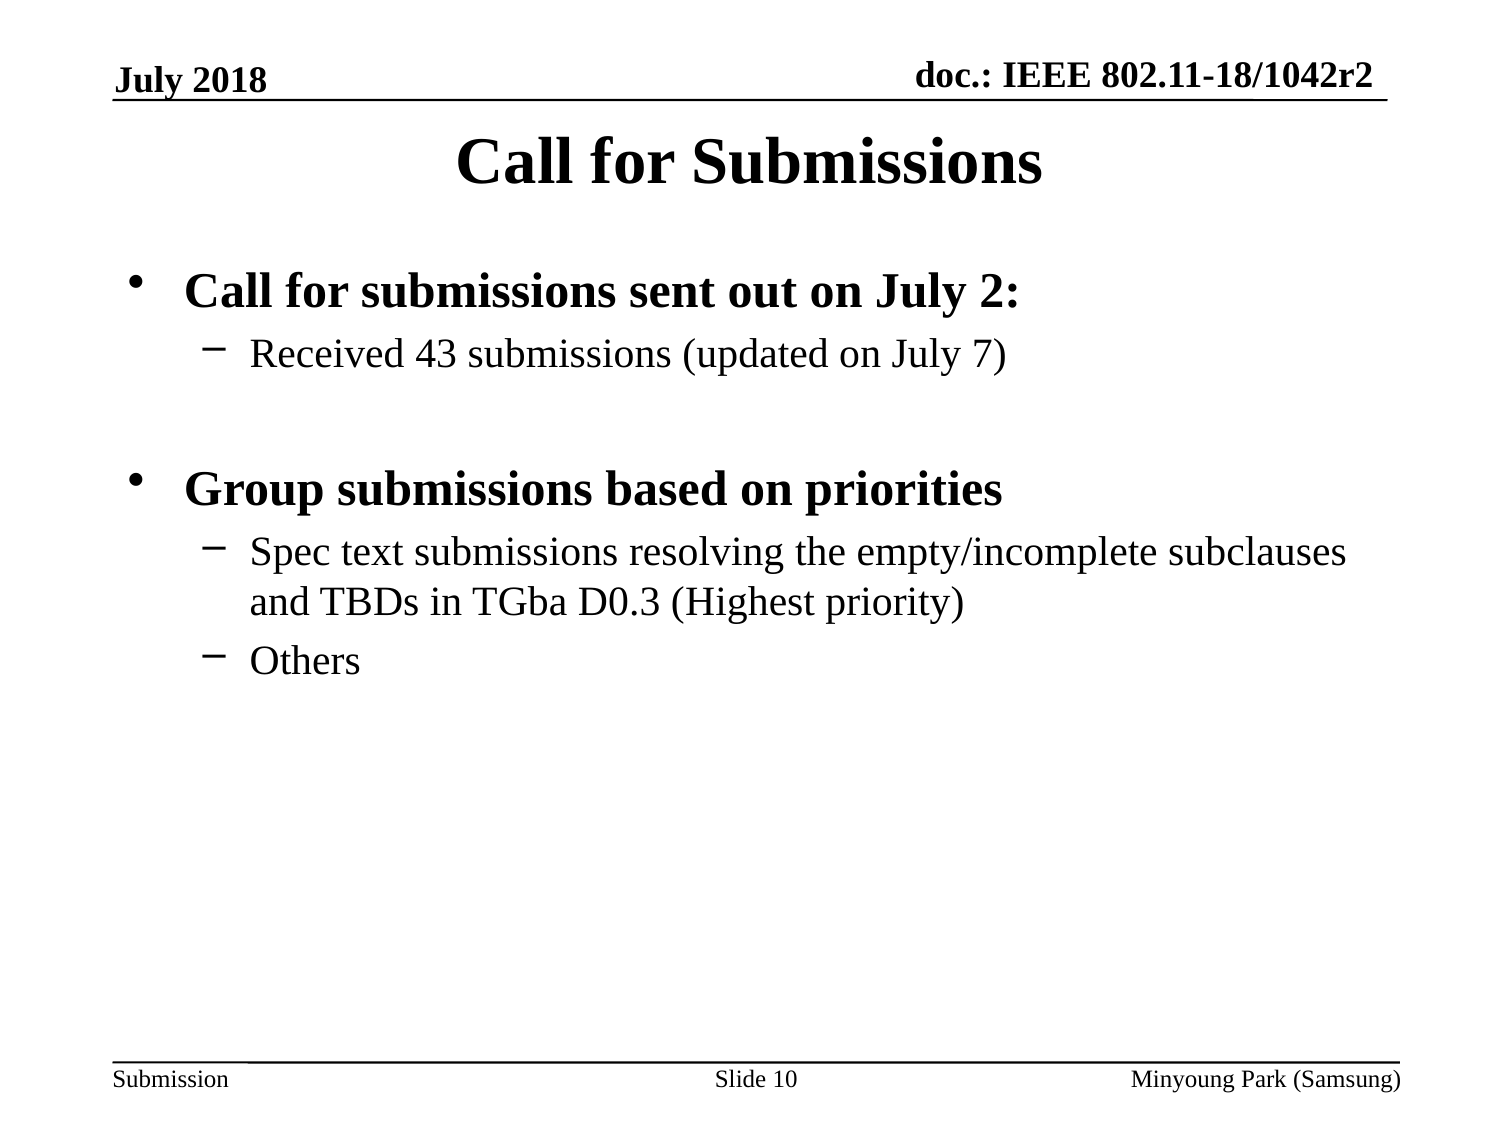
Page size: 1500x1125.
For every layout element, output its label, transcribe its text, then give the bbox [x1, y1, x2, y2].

title Call for Submissions [112, 112, 1388, 201]
footer Minyoung Park (Samsung) [949, 1061, 1402, 1093]
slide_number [114, 54, 335, 101]
slide_number Slide 10 [712, 1061, 800, 1093]
list Call for submissions sent out on July 2: Received 43 submissions (updated on July 7) Group submissions based on priorities Spec text submissions resolving the empty/incomplete subclauses and TBDs in TGba D0.3 (Highest priority) Others [112, 249, 1388, 1063]
